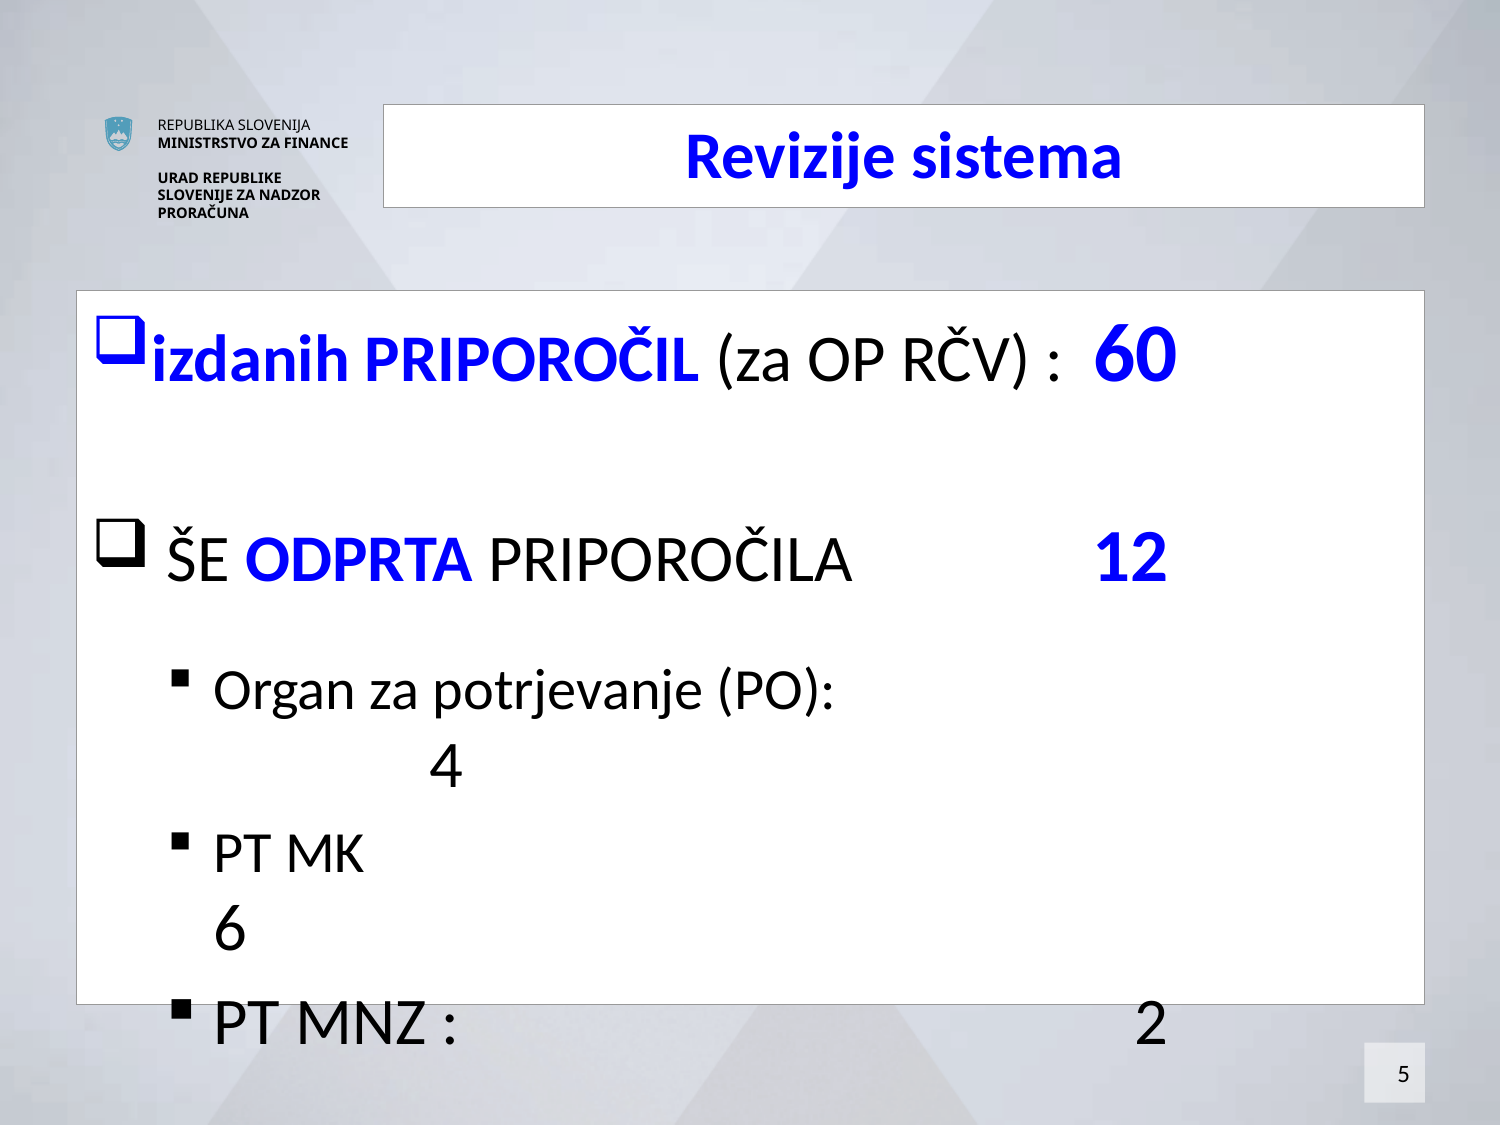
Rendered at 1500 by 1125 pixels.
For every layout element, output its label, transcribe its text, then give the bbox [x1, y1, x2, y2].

title Revizije sistema [383, 104, 1425, 208]
slide_number 5 [1364, 1042, 1426, 1103]
picture [0, 0, 1500, 1125]
list izdanih PRIPOROČIL (za OP RČV) : 60 ŠE ODPRTA PRIPOROČILA 12 Organ za potrjevanje (PO): 4 PT MK 6 PT MNZ : 2 [76, 290, 1425, 1005]
